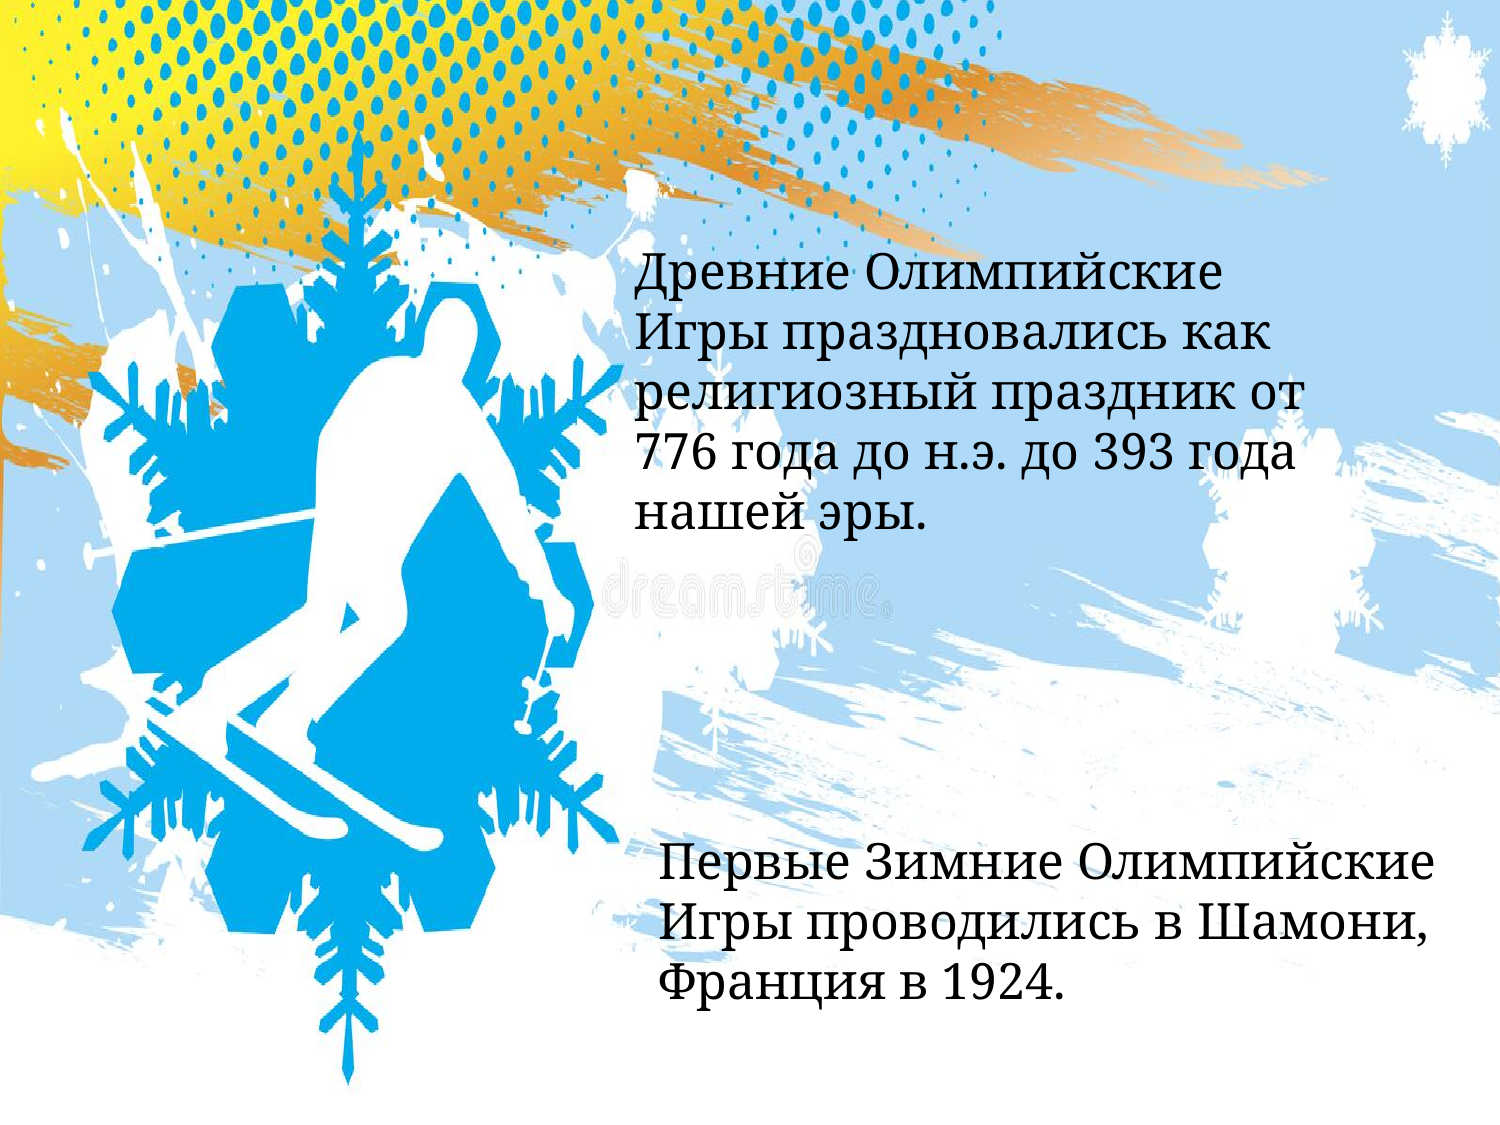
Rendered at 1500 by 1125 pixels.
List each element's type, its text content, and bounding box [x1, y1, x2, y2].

text_box Первые Зимние Олимпийские Игры проводились в Шамони, Франция в 1924. [643, 822, 1465, 1017]
text_box Древние Олимпийские Игры праздновались как религиозный праздник от 776 года до н.э. до 393 года нашей эры. [620, 231, 1370, 547]
picture [0, 0, 1500, 1125]
